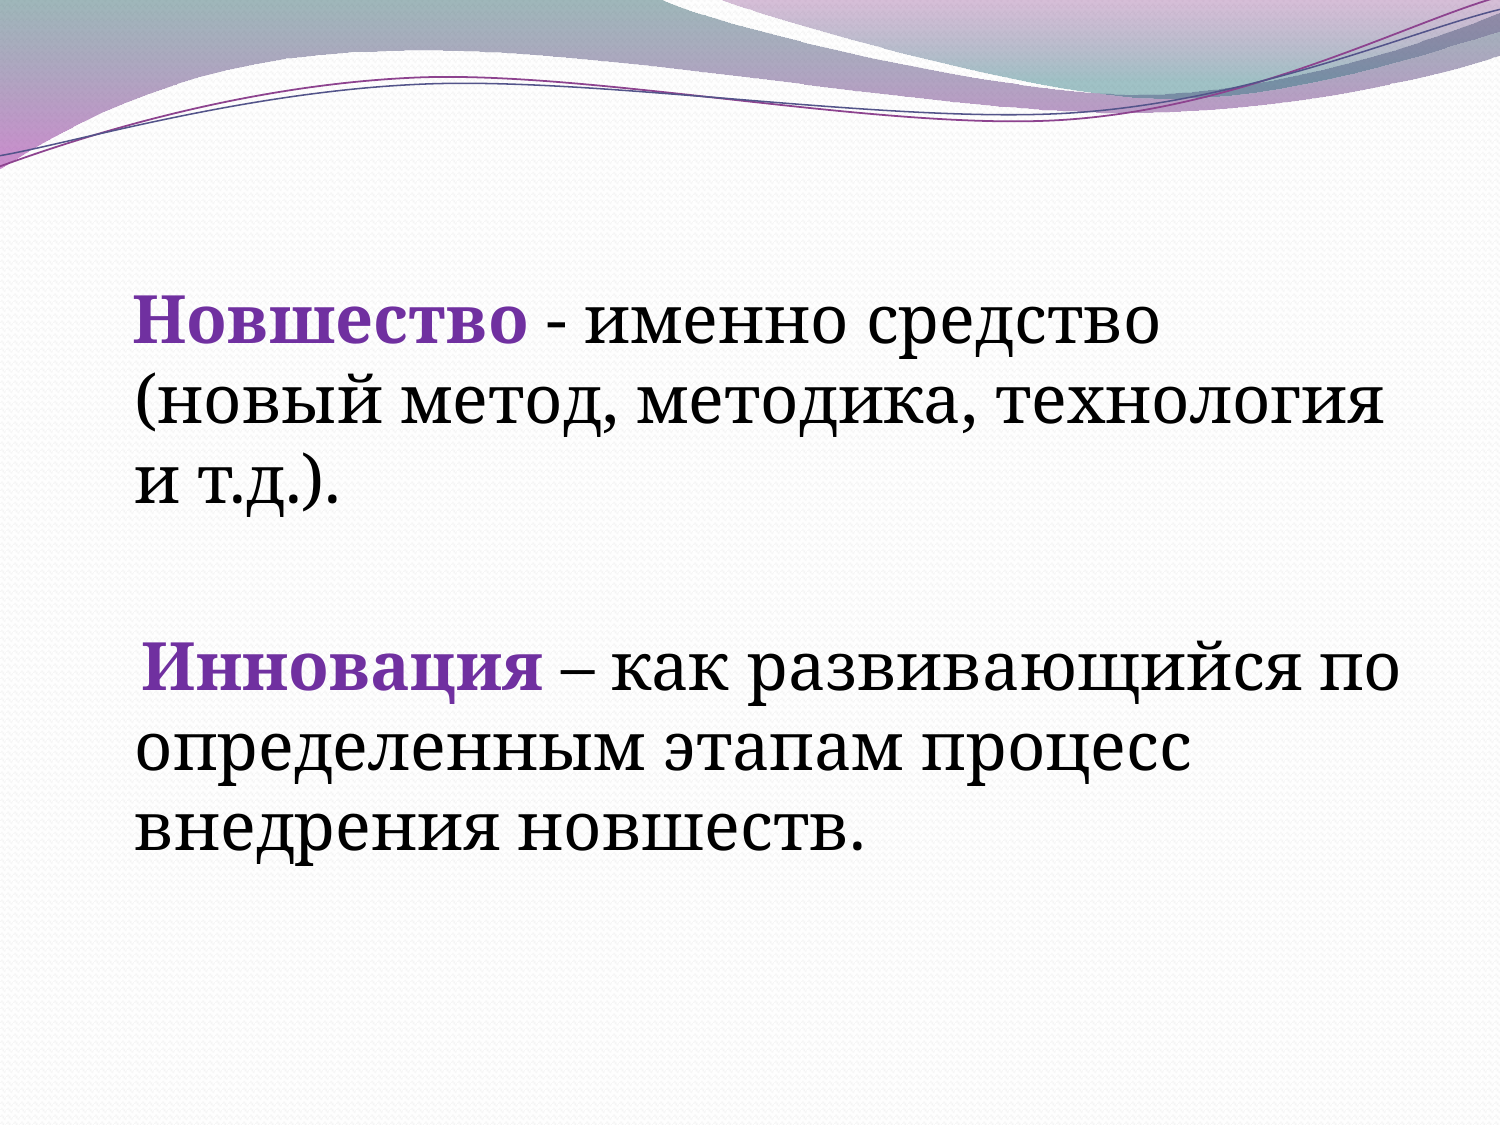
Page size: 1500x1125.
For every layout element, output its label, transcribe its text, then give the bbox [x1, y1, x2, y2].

list Новшество - именно средство (новый метод, методика, технология и т.д.). Инновация – как развивающийся по определенным этапам процесс внедрения новшеств. [74, 269, 1426, 1038]
